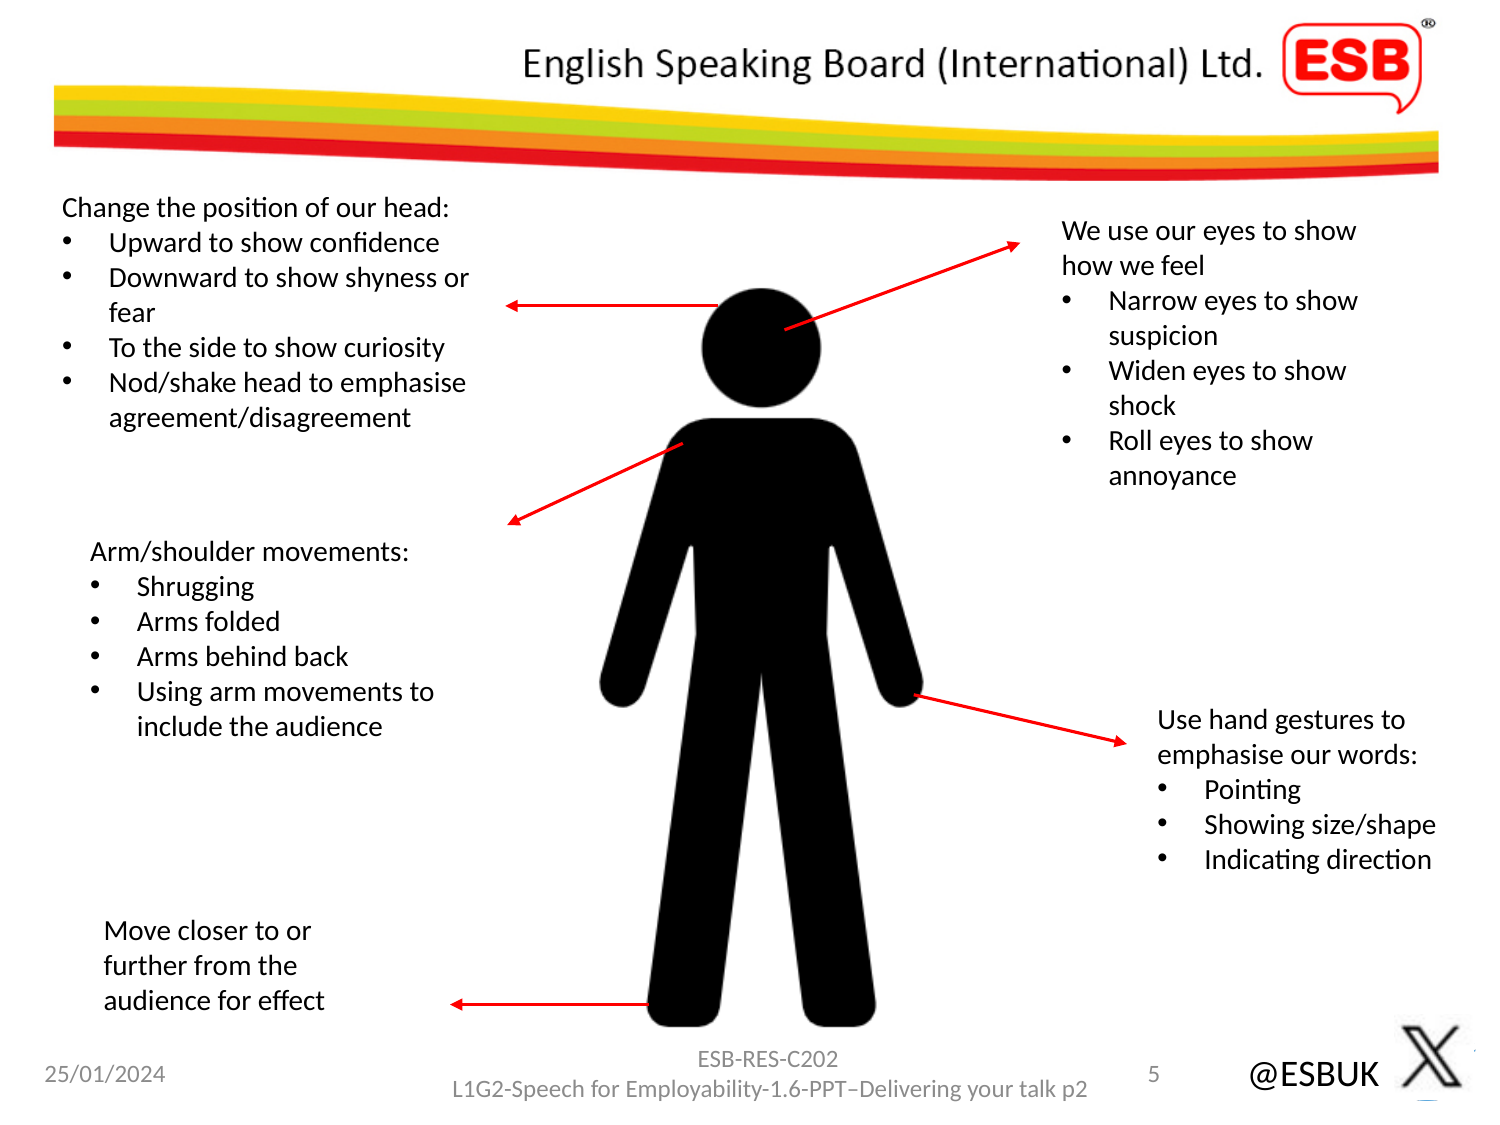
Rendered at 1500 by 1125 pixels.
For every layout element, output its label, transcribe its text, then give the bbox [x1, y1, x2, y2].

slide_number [29, 1042, 366, 1103]
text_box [913, 694, 1127, 745]
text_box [784, 242, 1021, 330]
picture [0, 0, 1500, 189]
text_box We use our eyes to show how we feel Narrow eyes to show suspicion Widen eyes to show shock Roll eyes to show annoyance [1046, 204, 1422, 499]
text_box Use hand gestures to emphasise our words: Pointing Showing size/shape Indicating direction [1142, 692, 1469, 883]
slide_number 5 [930, 1042, 1176, 1103]
text_box Change the position of our head: Upward to show confidence Downward to show shyness or fear To the side to show curiosity Nod/shake head to emphasise agreement/disagreement [47, 180, 508, 441]
text_box Move closer to or further from the audience for effect [88, 903, 402, 1024]
picture [576, 265, 952, 1057]
footer ESB-RES-C202 L1G2-Speech for Employability-1.6-PPT–Delivering your talk p2 [366, 1042, 930, 1103]
text_box Arm/shoulder movements: Shrugging Arms folded Arms behind back Using arm movements to include the audience [74, 524, 450, 750]
picture [1394, 1014, 1476, 1101]
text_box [507, 443, 683, 525]
